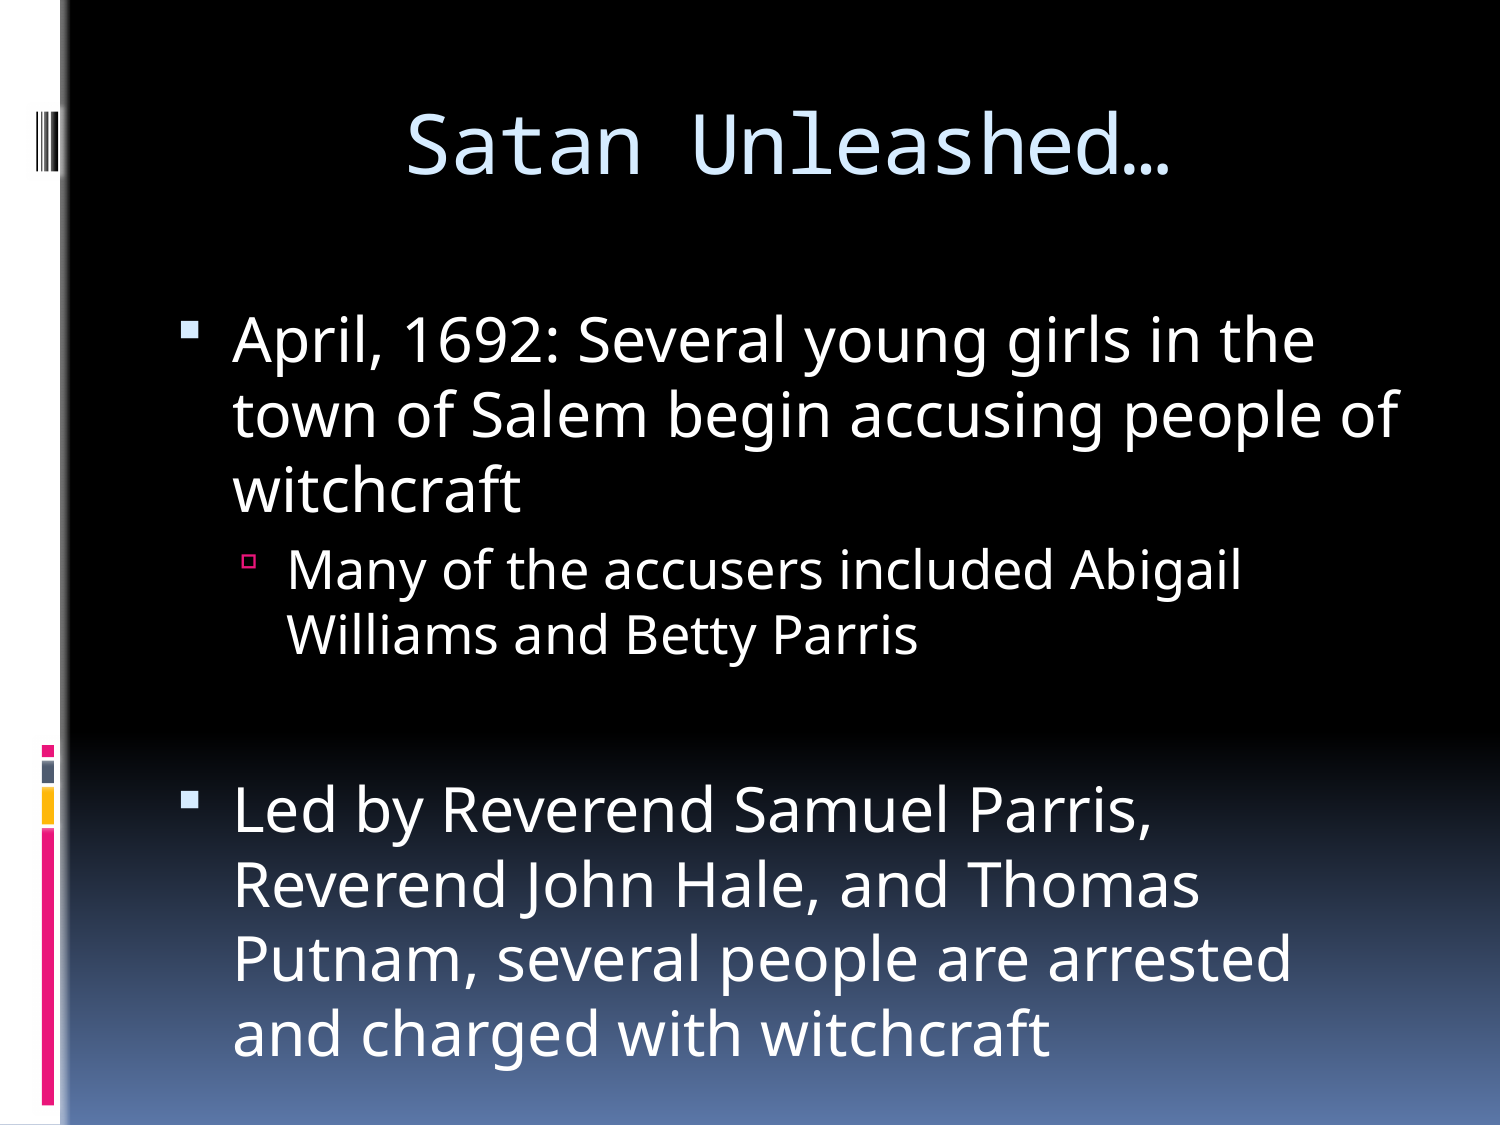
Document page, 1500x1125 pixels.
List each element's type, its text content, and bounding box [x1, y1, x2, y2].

list April, 1692: Several young girls in the town of Salem begin accusing people of witchcraft Many of the accusers included Abigail Williams and Betty Parris Led by Reverend Samuel Parris, Reverend John Hale, and Thomas Putnam, several people are arrested and charged with witchcraft [150, 292, 1425, 1043]
title Satan Unleashed… [150, 83, 1425, 234]
